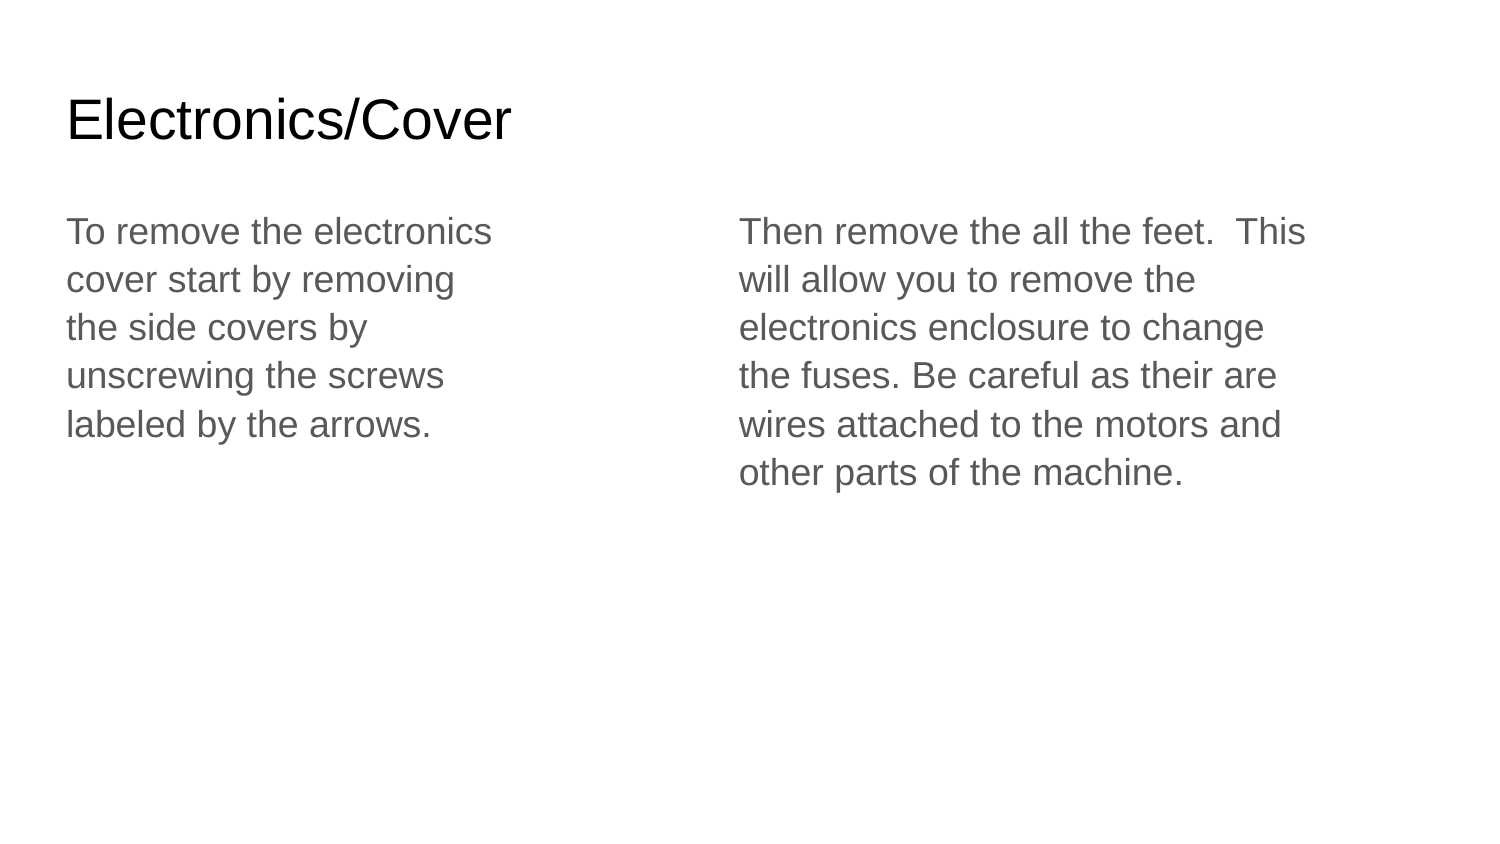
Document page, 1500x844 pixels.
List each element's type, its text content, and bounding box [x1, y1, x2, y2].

list Then remove the all the feet. This will allow you to remove the electronics enclosure to change the fuses. Be careful as their are wires attached to the motors and other parts of the machine. [723, 189, 1335, 516]
list To remove the electronics cover start by removing the side covers by unscrewing the screws labeled by the arrows. [51, 189, 514, 487]
title Electronics/Cover [51, 72, 1449, 167]
